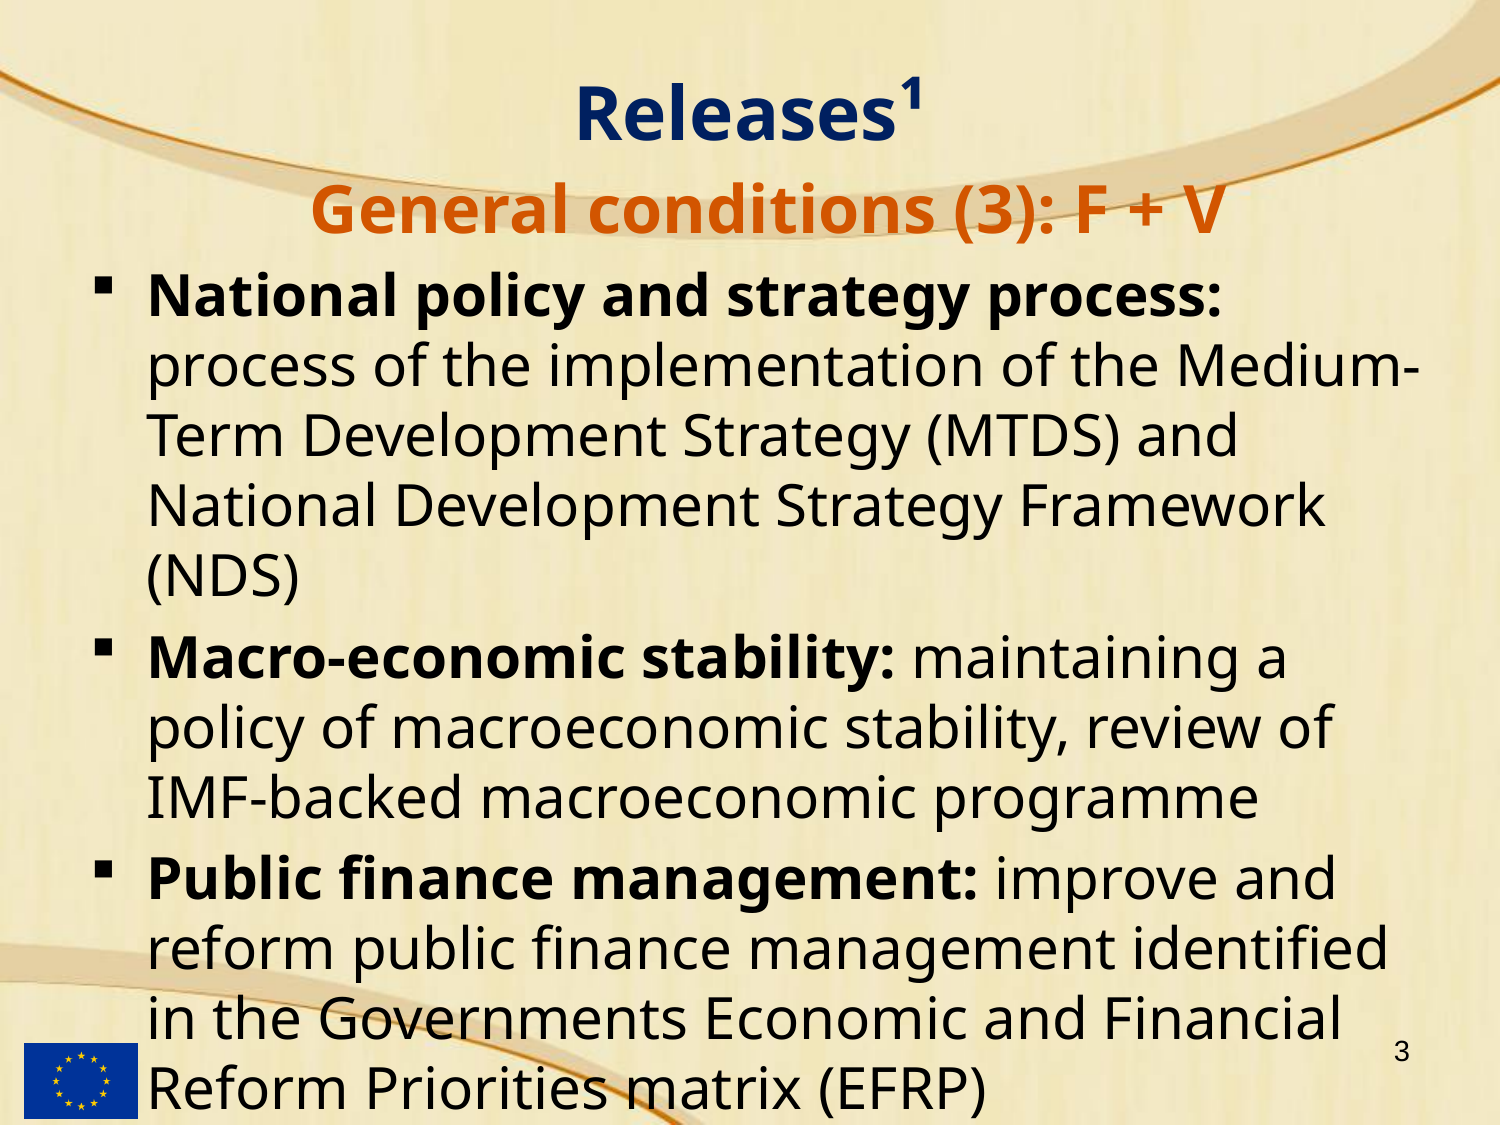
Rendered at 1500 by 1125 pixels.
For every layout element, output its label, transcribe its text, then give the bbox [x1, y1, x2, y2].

slide_number 3 [1074, 1024, 1426, 1103]
title Releases¹ [74, 44, 1426, 174]
list General conditions (3): F + V National policy and strategy process: process of the implementation of the Medium-Term Development Strategy (MTDS) and National Development Strategy Framework (NDS) Macro-economic stability: maintaining a policy of macroeconomic stability, review of IMF-backed macroeconomic programme Public finance management: improve and reform public finance management identified in the Governments Economic and Financial Reform Priorities matrix (EFRP) [74, 174, 1463, 1006]
picture [0, 0, 1500, 1125]
